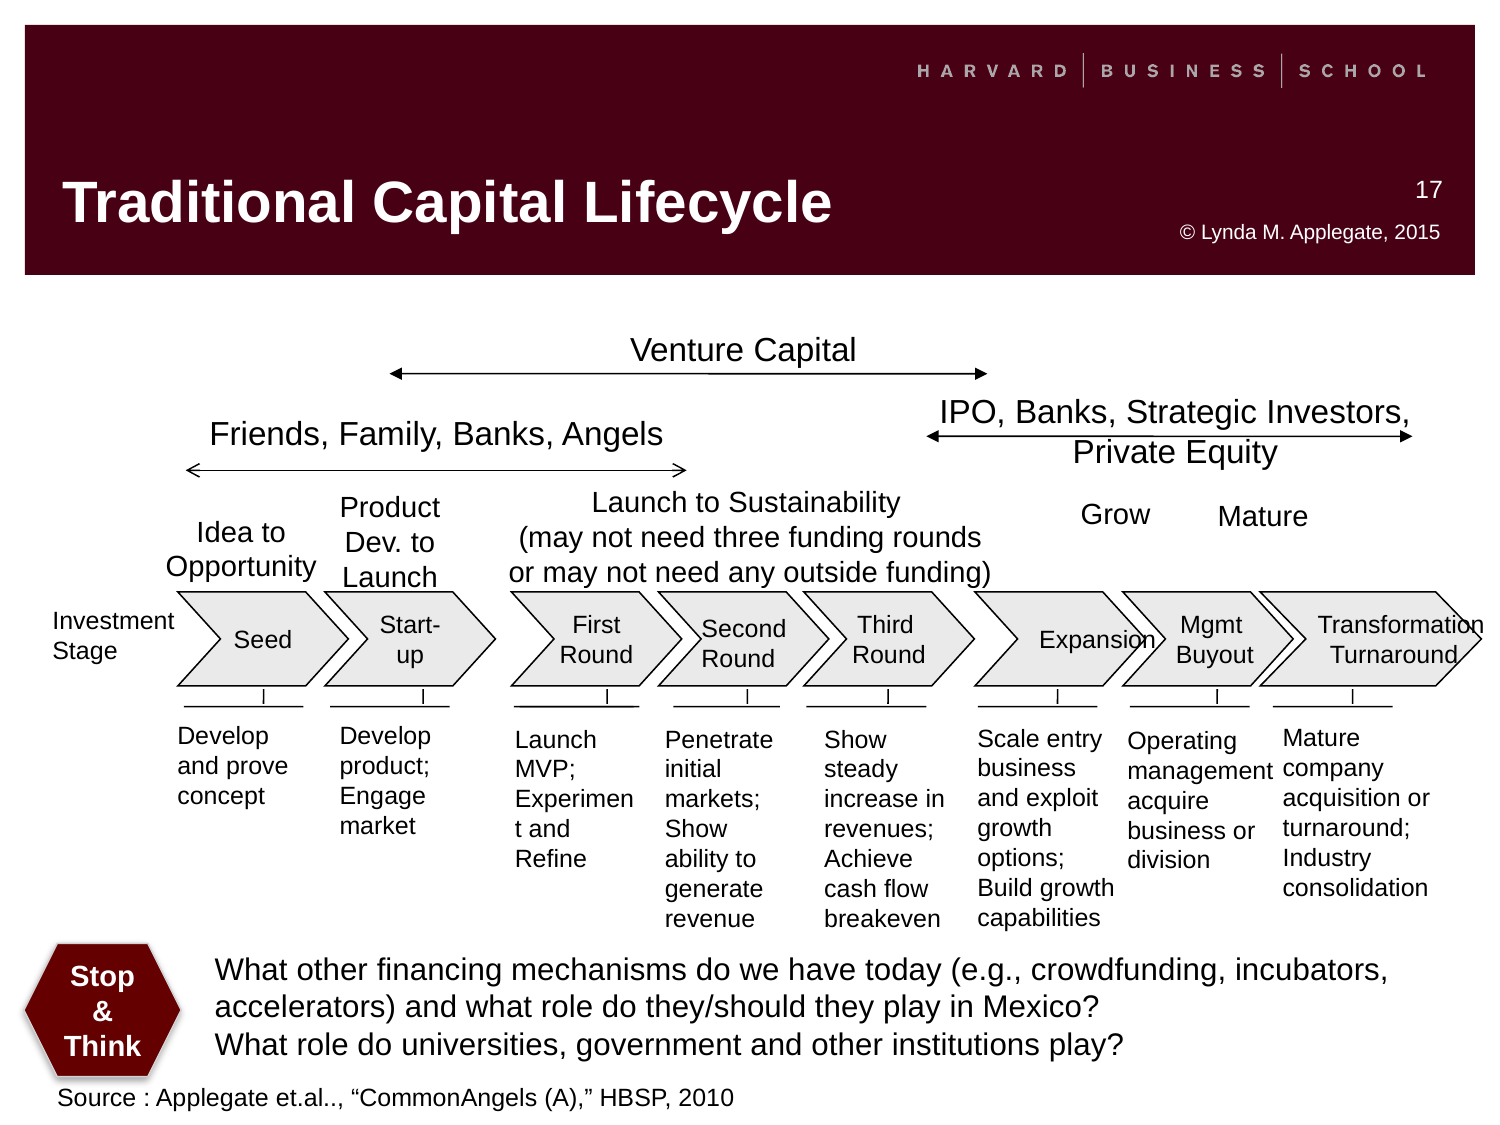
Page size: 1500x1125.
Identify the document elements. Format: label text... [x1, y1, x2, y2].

text_box Mgmt Buyout [1122, 591, 1294, 686]
text_box IPO, Banks, Strategic Investors, Private Equity [869, 383, 1482, 478]
text_box Second Round [686, 605, 830, 681]
text_box Operating management acquire business or division [1112, 716, 1267, 882]
text_box Start- up [324, 601, 496, 686]
text_box Show steady increase in revenues; Achieve cash flow breakeven [809, 715, 964, 940]
text_box Grow [1065, 487, 1166, 538]
text_box Product Dev. to Launch [300, 480, 480, 601]
text_box [662, 596, 799, 623]
text_box [950, 367, 988, 380]
text_box Friends, Family, Banks, Angels [187, 404, 687, 460]
text_box Investment Stage [37, 597, 190, 702]
text_box [658, 655, 791, 686]
text_box Venture Capital [537, 320, 950, 376]
text_box Expansion [974, 591, 1146, 686]
text_box Launch to Sustainability (may not need three funding rounds or may not need any outside funding) [487, 476, 1014, 596]
text_box Launch MVP; Experiment and Refine [500, 715, 650, 881]
text_box Mature company acquisition or turnaround; Industry consolidation [1267, 714, 1482, 909]
text_box Develop and prove concept [162, 712, 324, 817]
text_box Penetrate initial markets; Show ability to generate revenue [650, 715, 801, 940]
picture [918, 53, 1425, 88]
text_box Develop product; Engage market [324, 712, 475, 847]
slide_number 17 [1108, 158, 1459, 219]
text_box What other financing mechanisms do we have today (e.g., crowdfunding, incubators, accelerators) and what role do they/should they play in Mexico? What role do universities, government and other institutions play? [199, 941, 1500, 1069]
text_box Stop & Think [23, 942, 182, 1078]
text_box Idea to Opportunity [145, 505, 300, 591]
text_box Mature [1202, 489, 1436, 540]
text_box Seed [177, 591, 349, 686]
title Traditional Capital Lifecycle [46, 54, 1398, 243]
text_box Transformation Turnaround [1260, 591, 1482, 686]
text_box [389, 367, 537, 380]
text_box Source : Applegate et.al.., “CommonAngels (A),” HBSP, 2010 [42, 1074, 751, 1119]
text_box Third Round [803, 596, 975, 686]
text_box Scale entry business and exploit growth options; Build growth capabilities [962, 714, 1138, 939]
text_box First Round [511, 596, 682, 686]
